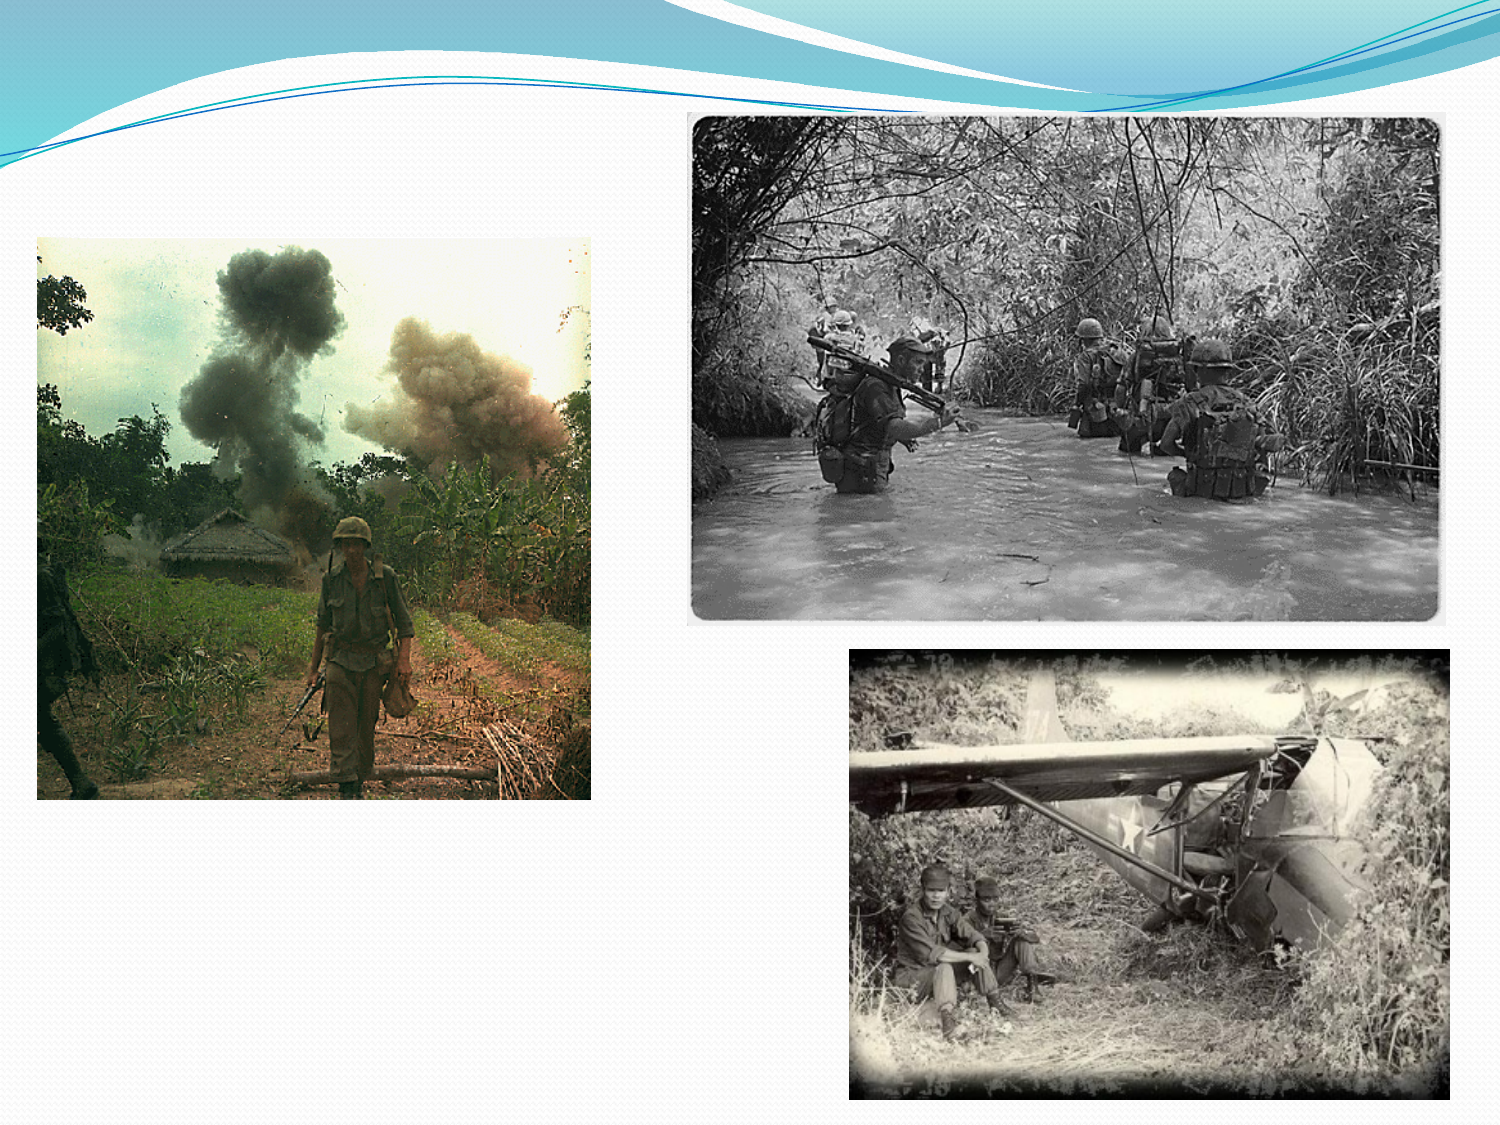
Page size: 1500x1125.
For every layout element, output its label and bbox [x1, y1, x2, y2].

picture [687, 112, 1446, 626]
picture [849, 649, 1451, 1101]
list [37, 237, 592, 801]
